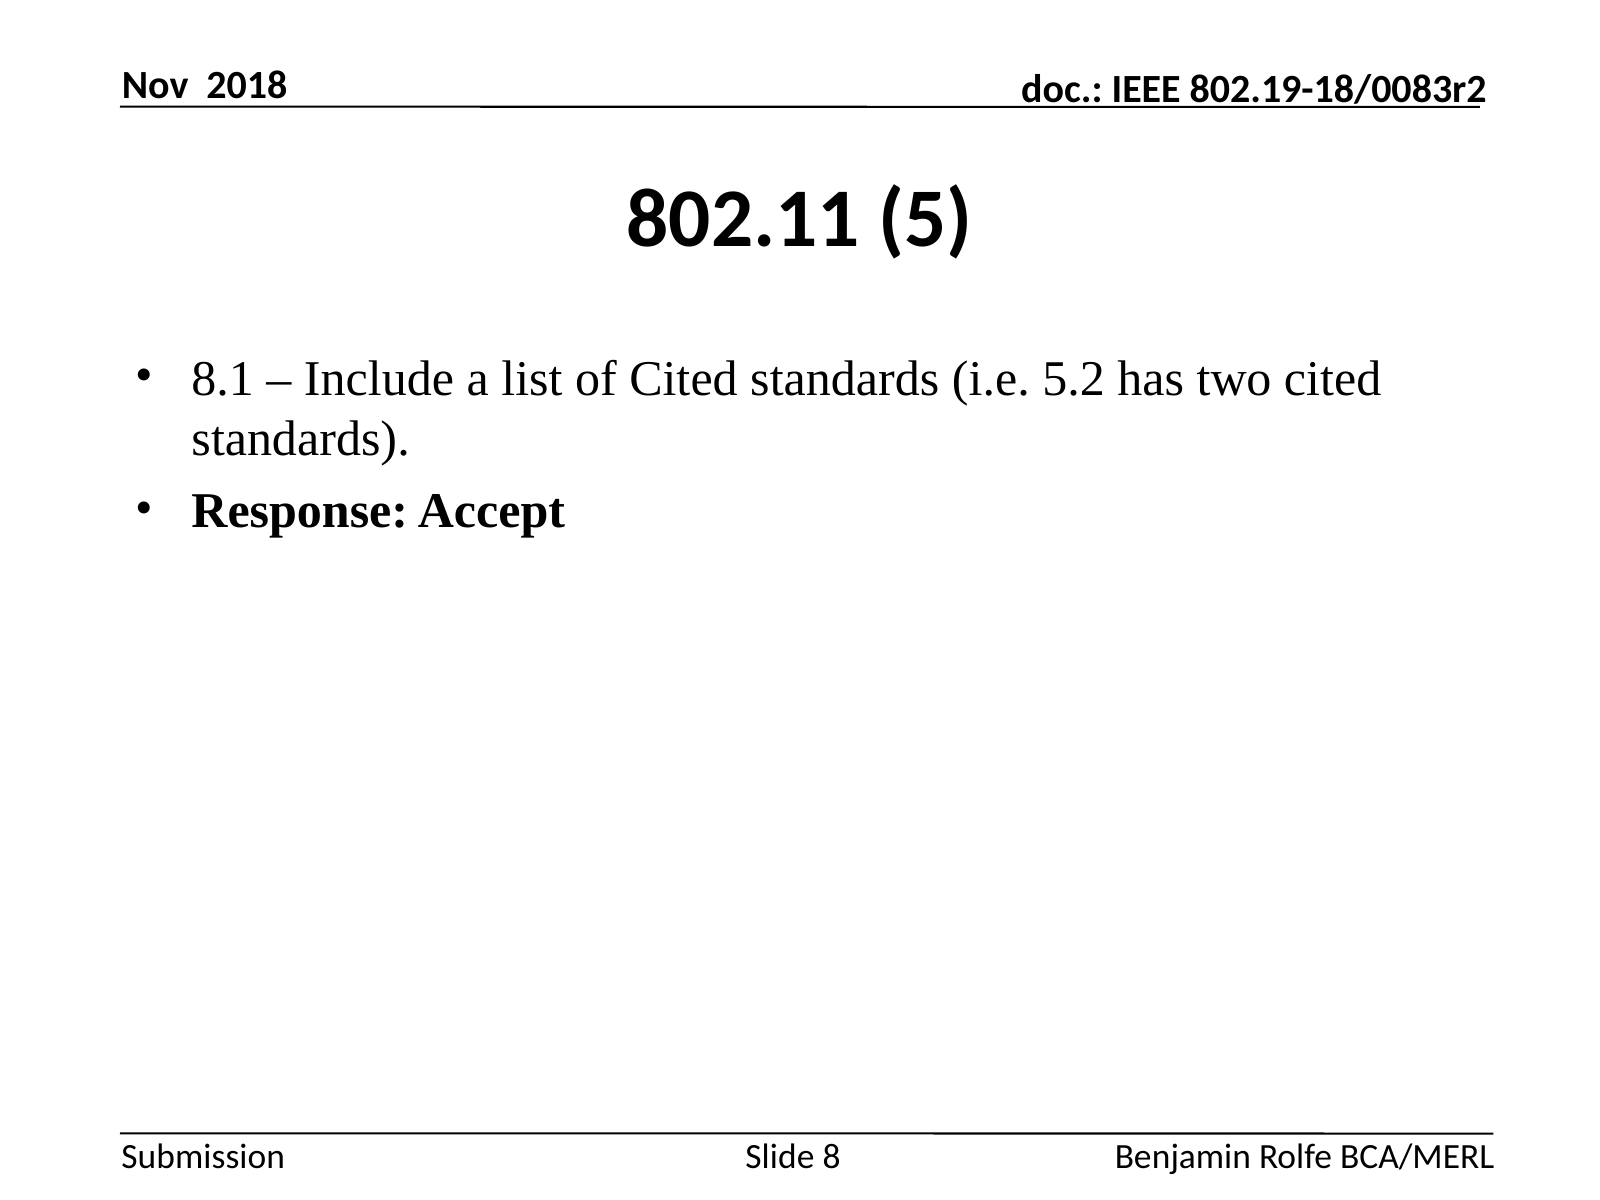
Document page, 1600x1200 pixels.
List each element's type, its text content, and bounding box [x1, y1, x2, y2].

list 8.1 – Include a list of Cited standards (i.e. 5.2 has two cited standards). Response: Accept [119, 337, 1480, 1058]
footer Benjamin Rolfe BCA/MERL [937, 1132, 1495, 1174]
title 802.11 (5) [119, 119, 1480, 307]
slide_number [121, 58, 451, 107]
slide_number Slide 8 [733, 1132, 854, 1197]
